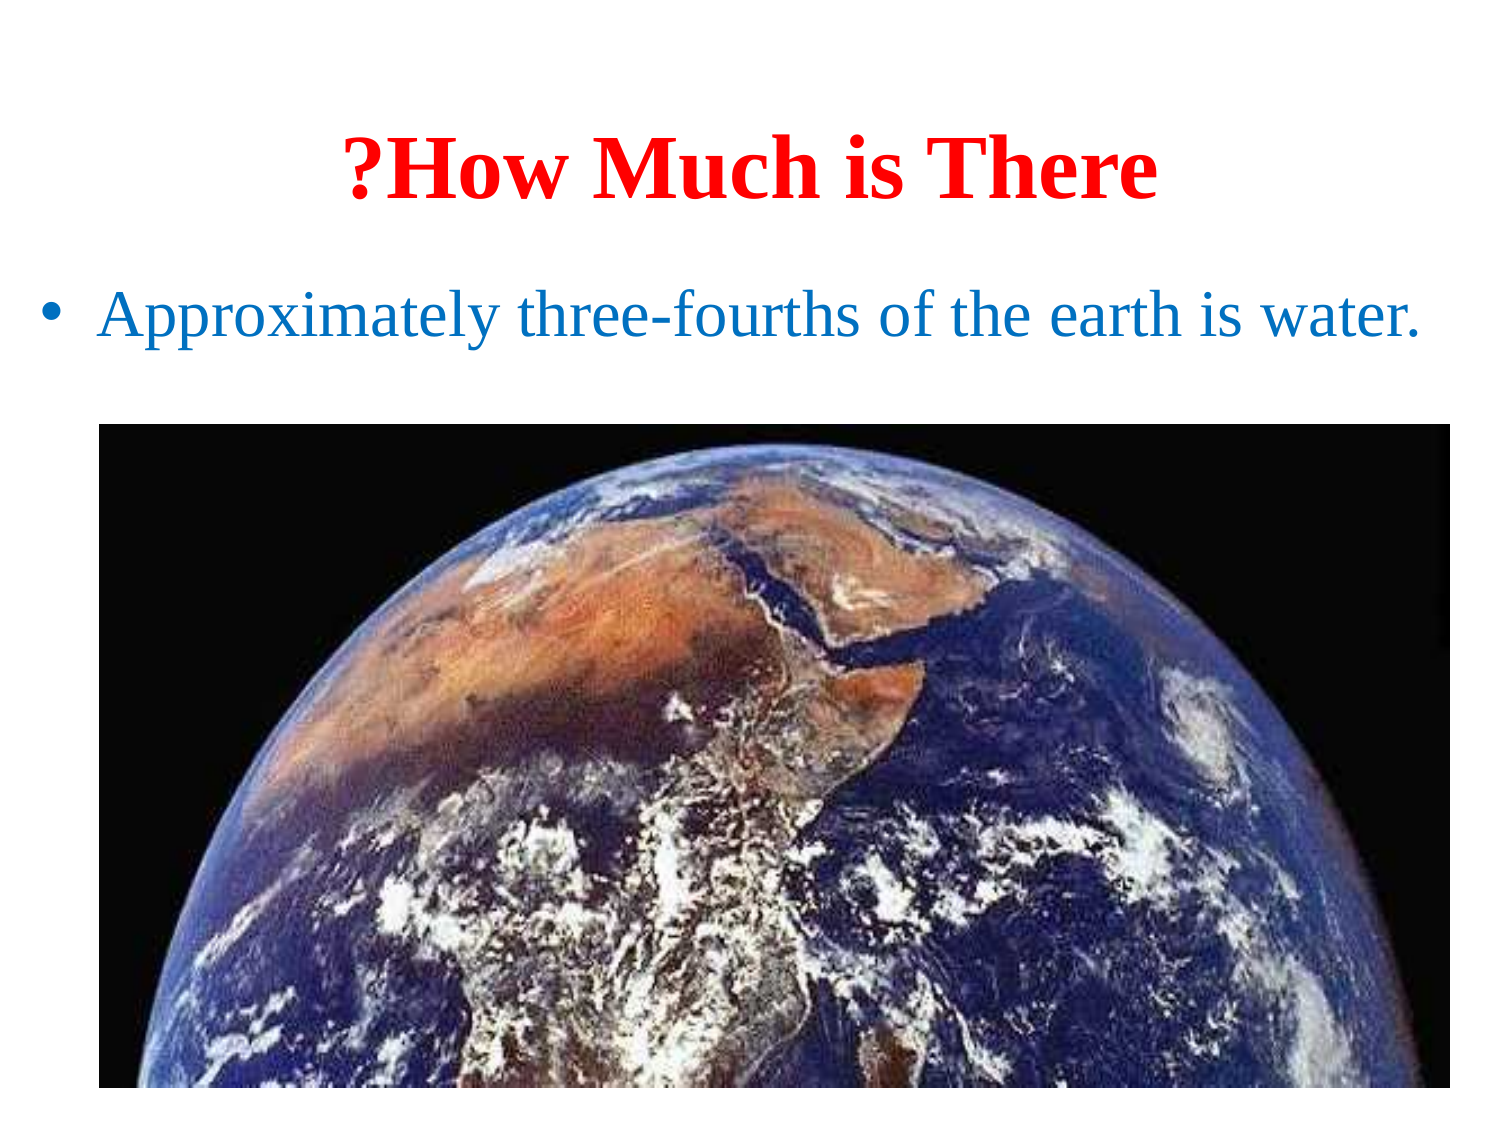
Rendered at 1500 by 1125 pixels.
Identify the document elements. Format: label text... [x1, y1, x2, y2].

list Approximately three-fourths of the earth is water. [24, 262, 1500, 372]
title How Much is There? [75, 47, 1425, 262]
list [99, 424, 1451, 1088]
